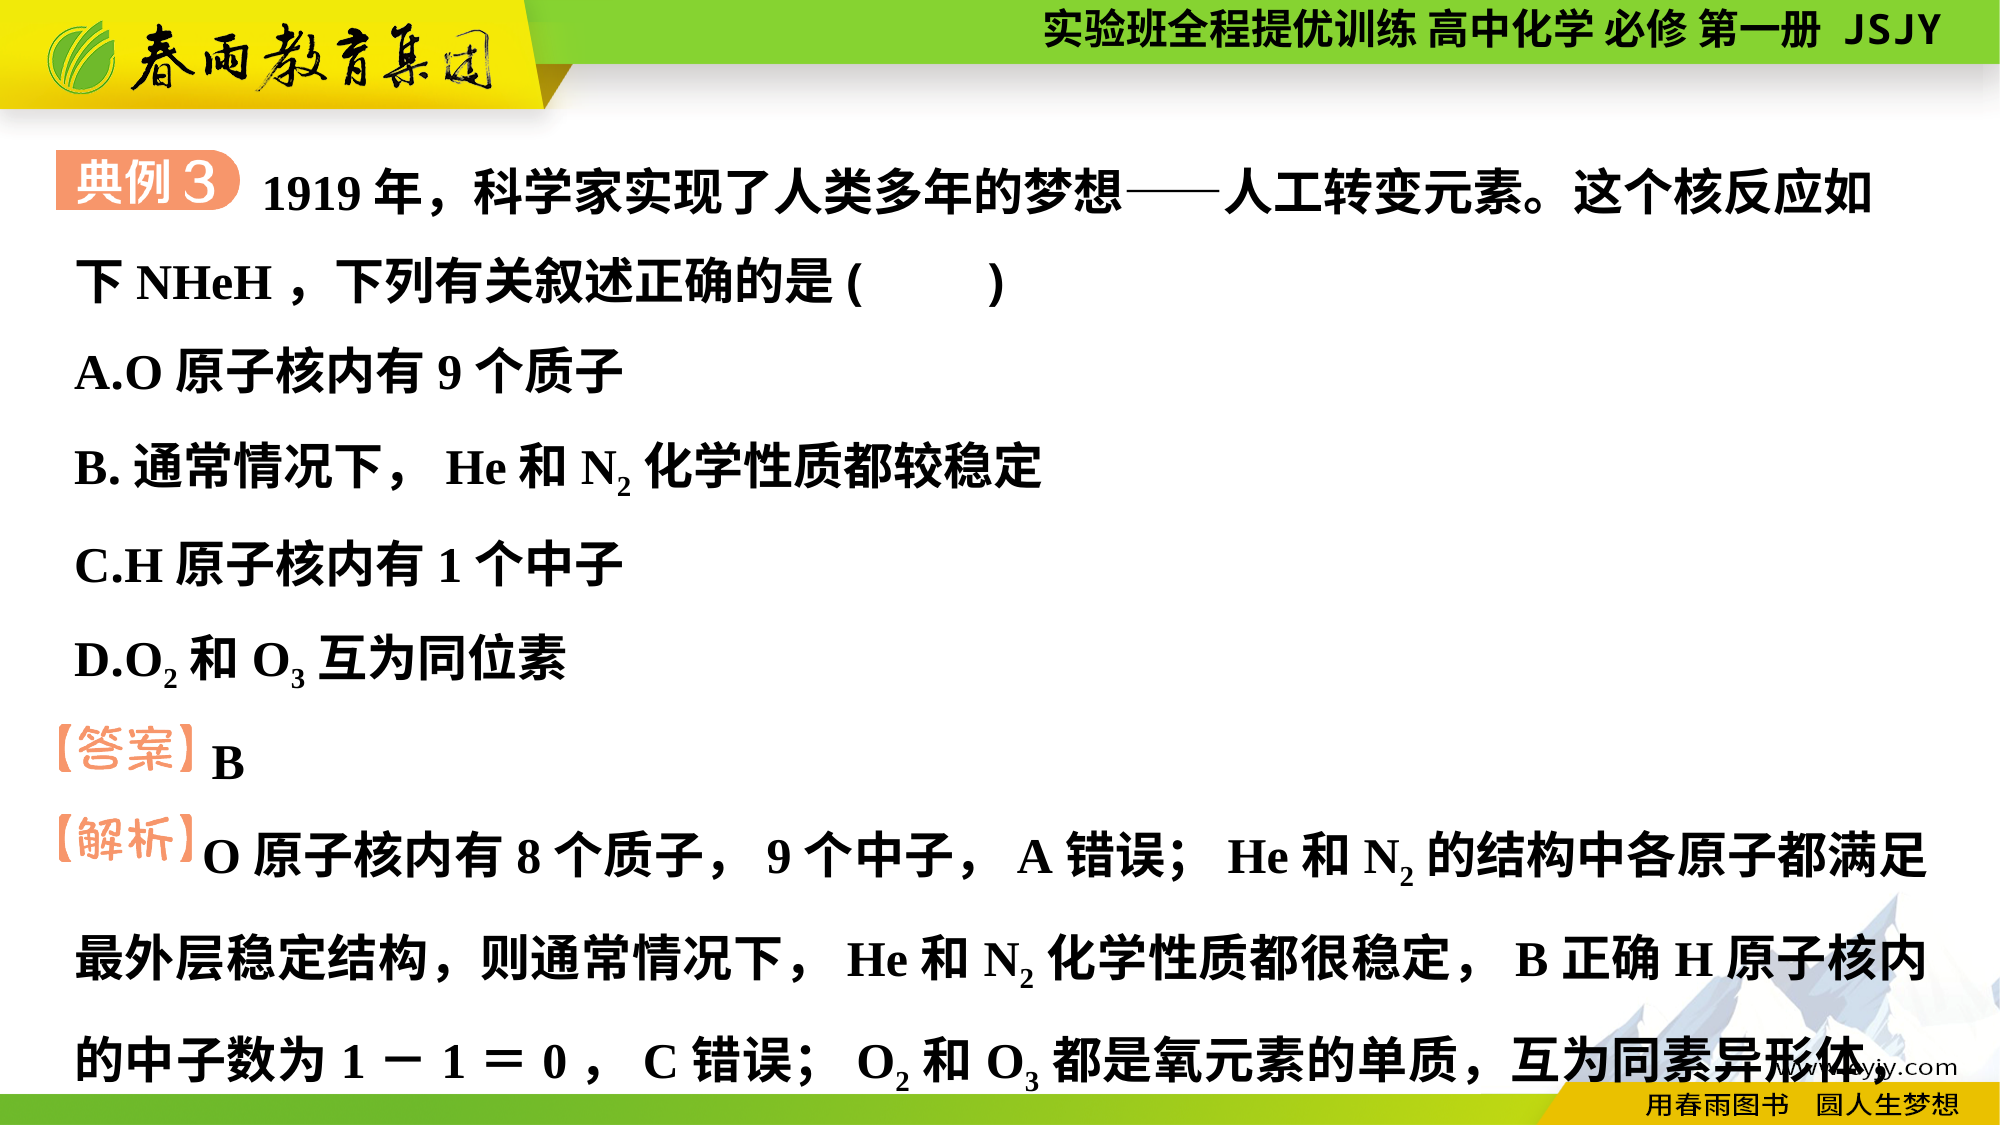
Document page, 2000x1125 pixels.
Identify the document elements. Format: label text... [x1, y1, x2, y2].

picture [0, 0, 2000, 1125]
text_box B [59, 691, 1944, 797]
